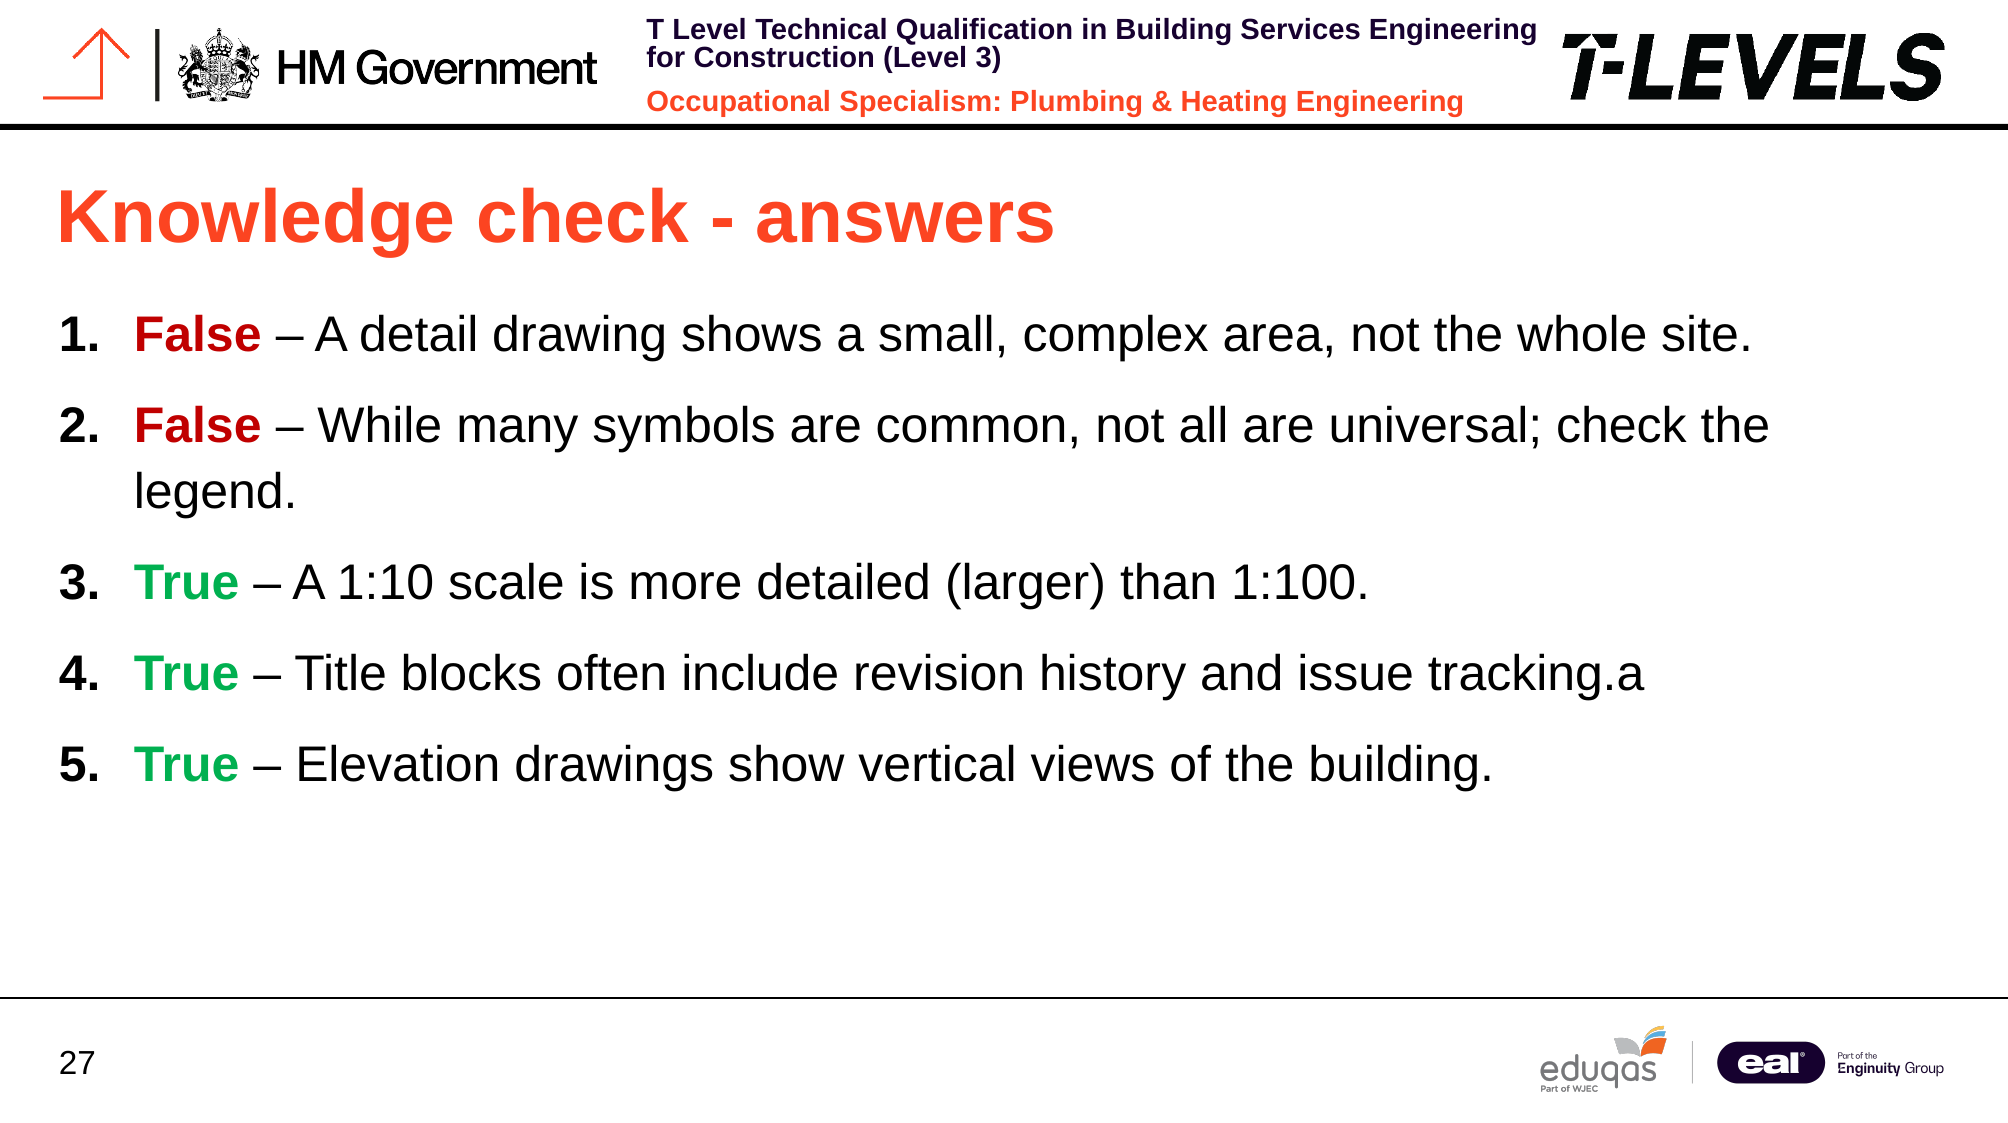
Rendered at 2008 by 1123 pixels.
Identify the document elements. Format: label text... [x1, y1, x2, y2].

picture [155, 28, 597, 102]
picture [1535, 1021, 1949, 1097]
title Knowledge check - answers [41, 111, 1949, 314]
picture [38, 27, 136, 100]
list False – A detail drawing shows a small, complex area, not the whole site. False – While many symbols are common, not all are universal; check the legend. True – A 1:10 scale is more detailed (larger) than 1:100. True – Title blocks often include revision history and issue tracking.a True – Elevation drawings show vertical views of the building. [59, 295, 1901, 975]
picture [1543, 25, 1964, 108]
